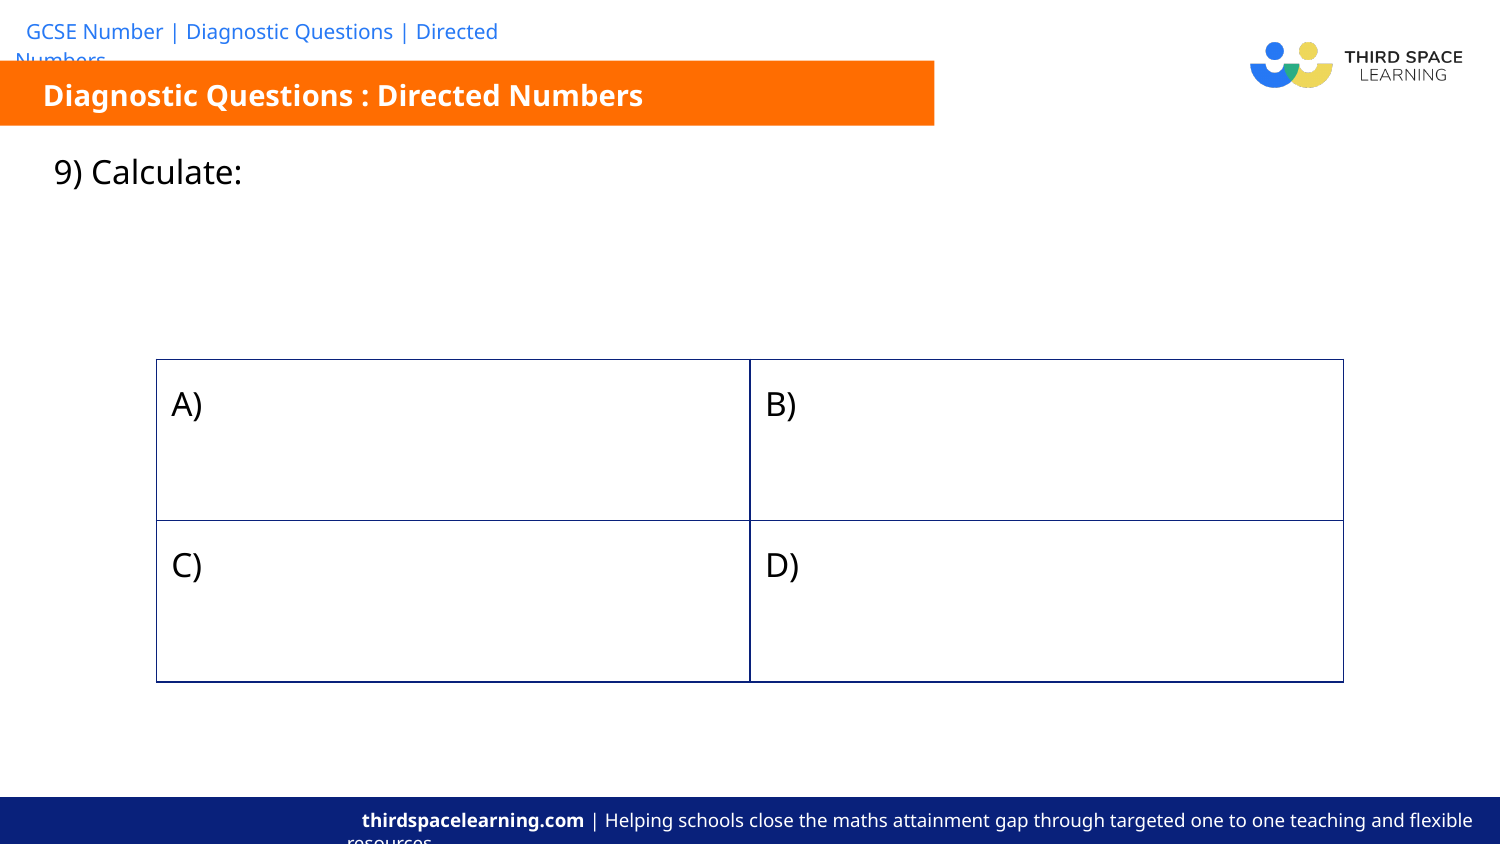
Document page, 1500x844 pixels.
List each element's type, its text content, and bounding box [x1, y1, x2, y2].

picture [1250, 33, 1465, 99]
text_box Diagnostic Questions : Directed Numbers [27, 61, 778, 127]
